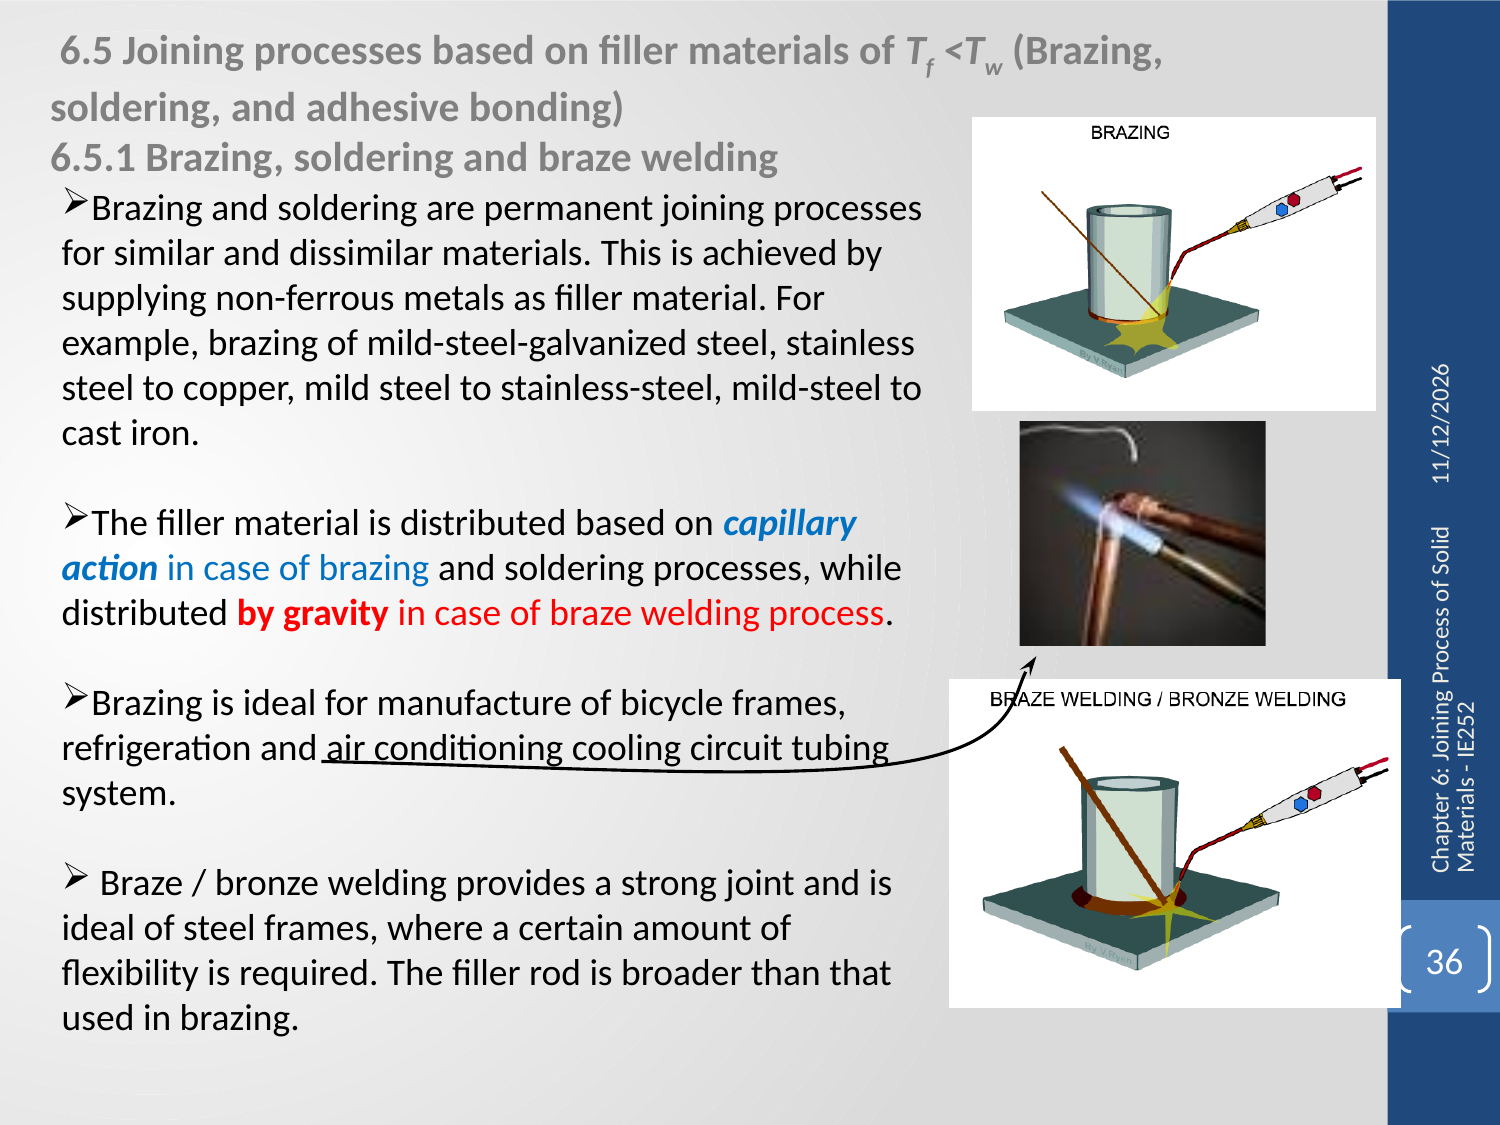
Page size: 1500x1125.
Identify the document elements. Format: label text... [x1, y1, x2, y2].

picture [972, 116, 1376, 411]
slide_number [1408, 100, 1469, 500]
slide_number 36 [1405, 925, 1492, 994]
text_box [321, 656, 1037, 773]
picture [948, 679, 1401, 1008]
text_box Brazing and soldering are permanent joining processes for similar and dissimilar materials. This is achieved by supplying non-ferrous metals as filler material. For example, brazing of mild-steel-galvanized steel, stainless steel to copper, mild steel to stainless-steel, mild-steel to cast iron. The filler material is distributed based on capillary action in case of brazing and soldering processes, while distributed by gravity in case of braze welding process. Brazing is ideal for manufacture of bicycle frames, refrigeration and air conditioning cooling circuit tubing system. Braze / bronze welding provides a strong joint and is ideal of steel frames, where a certain amount of flexibility is required. The filler rod is broader than that used in brazing. [46, 175, 950, 1046]
footer Chapter 6: Joining Process of Solid Materials - IE252 [1408, 500, 1469, 889]
picture [1019, 421, 1266, 646]
text_box 6.5 Joining processes based on filler materials of Tf <Tw (Brazing, soldering, and adhesive bonding) 6.5.1 Brazing, soldering and braze welding [35, 93, 1311, 188]
